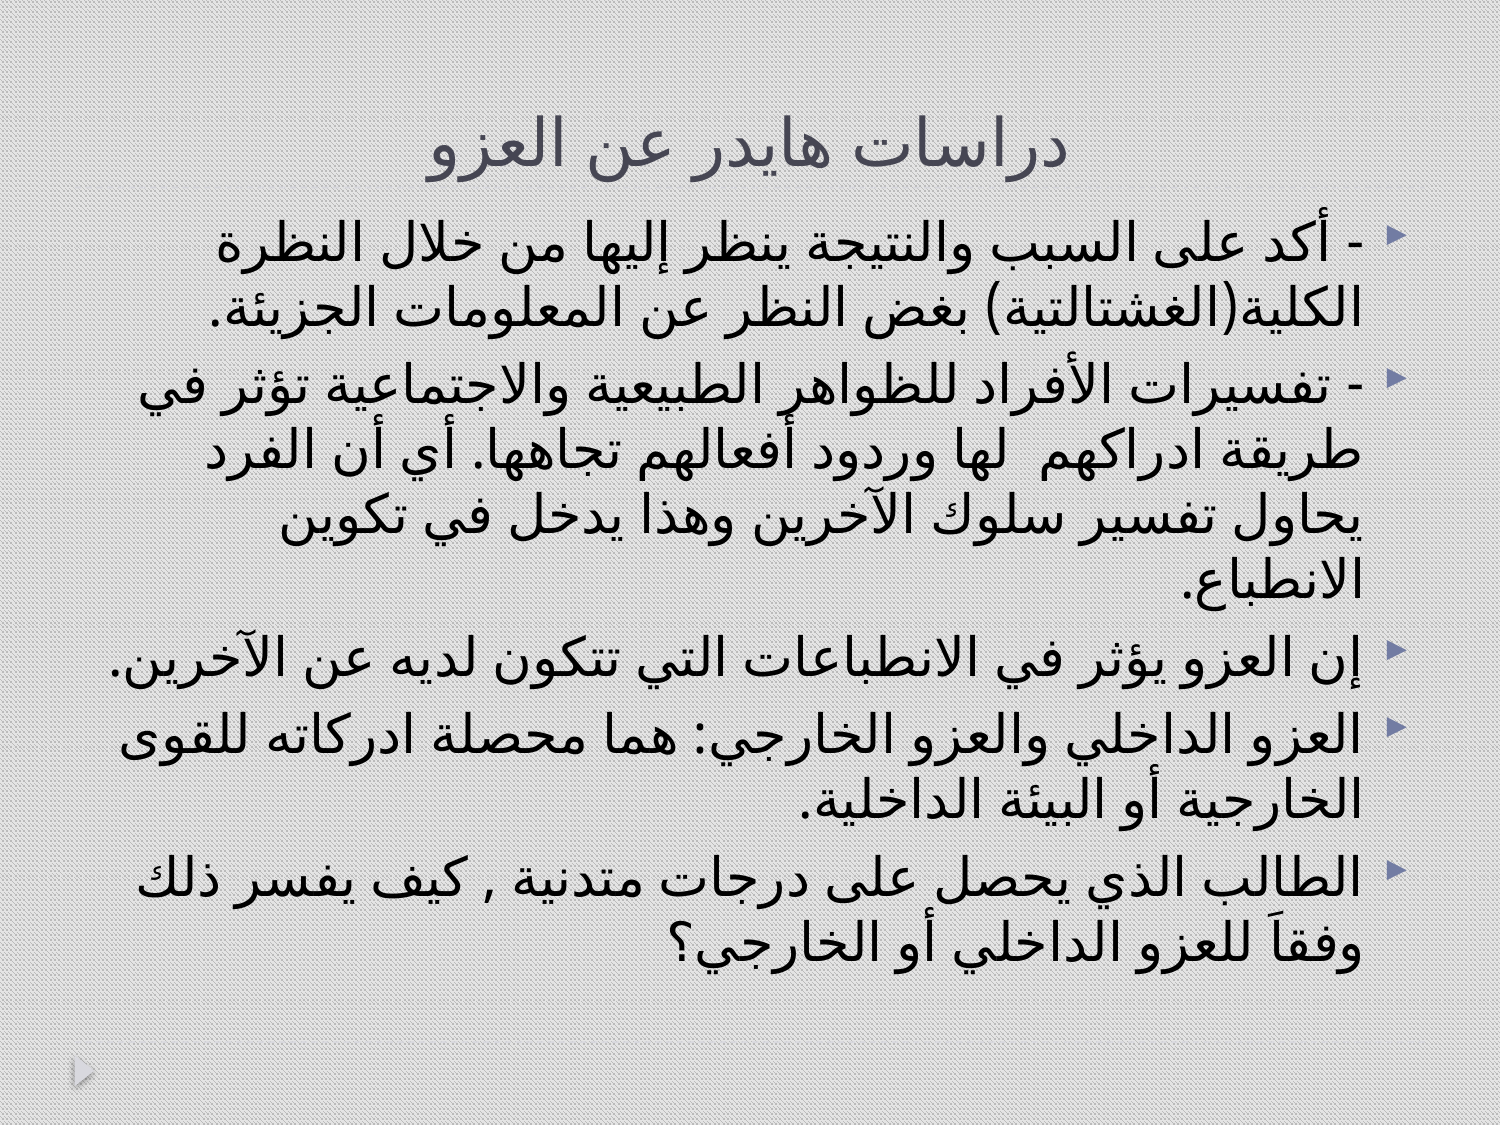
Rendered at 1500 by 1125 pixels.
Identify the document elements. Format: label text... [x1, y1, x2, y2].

list - أكد على السبب والنتيجة ينظر إليها من خلال النظرة الكلية(الغشتالتية) بغض النظر عن المعلومات الجزيئة. - تفسيرات الأفراد للظواهر الطبيعية والاجتماعية تؤثر في طريقة ادراكهم لها وردود أفعالهم تجاهها. أي أن الفرد يحاول تفسير سلوك الآخرين وهذا يدخل في تكوين الانطباع. إن العزو يؤثر في الانطباعات التي تتكون لديه عن الآخرين. العزو الداخلي والعزو الخارجي: هما محصلة ادركاته للقوى الخارجية أو البيئة الداخلية. الطالب الذي يحصل على درجات متدنية , كيف يفسر ذلك وفقاَ للعزو الداخلي أو الخارجي؟ [75, 200, 1425, 1010]
title دراسات هايدر عن العزو [75, 24, 1425, 188]
